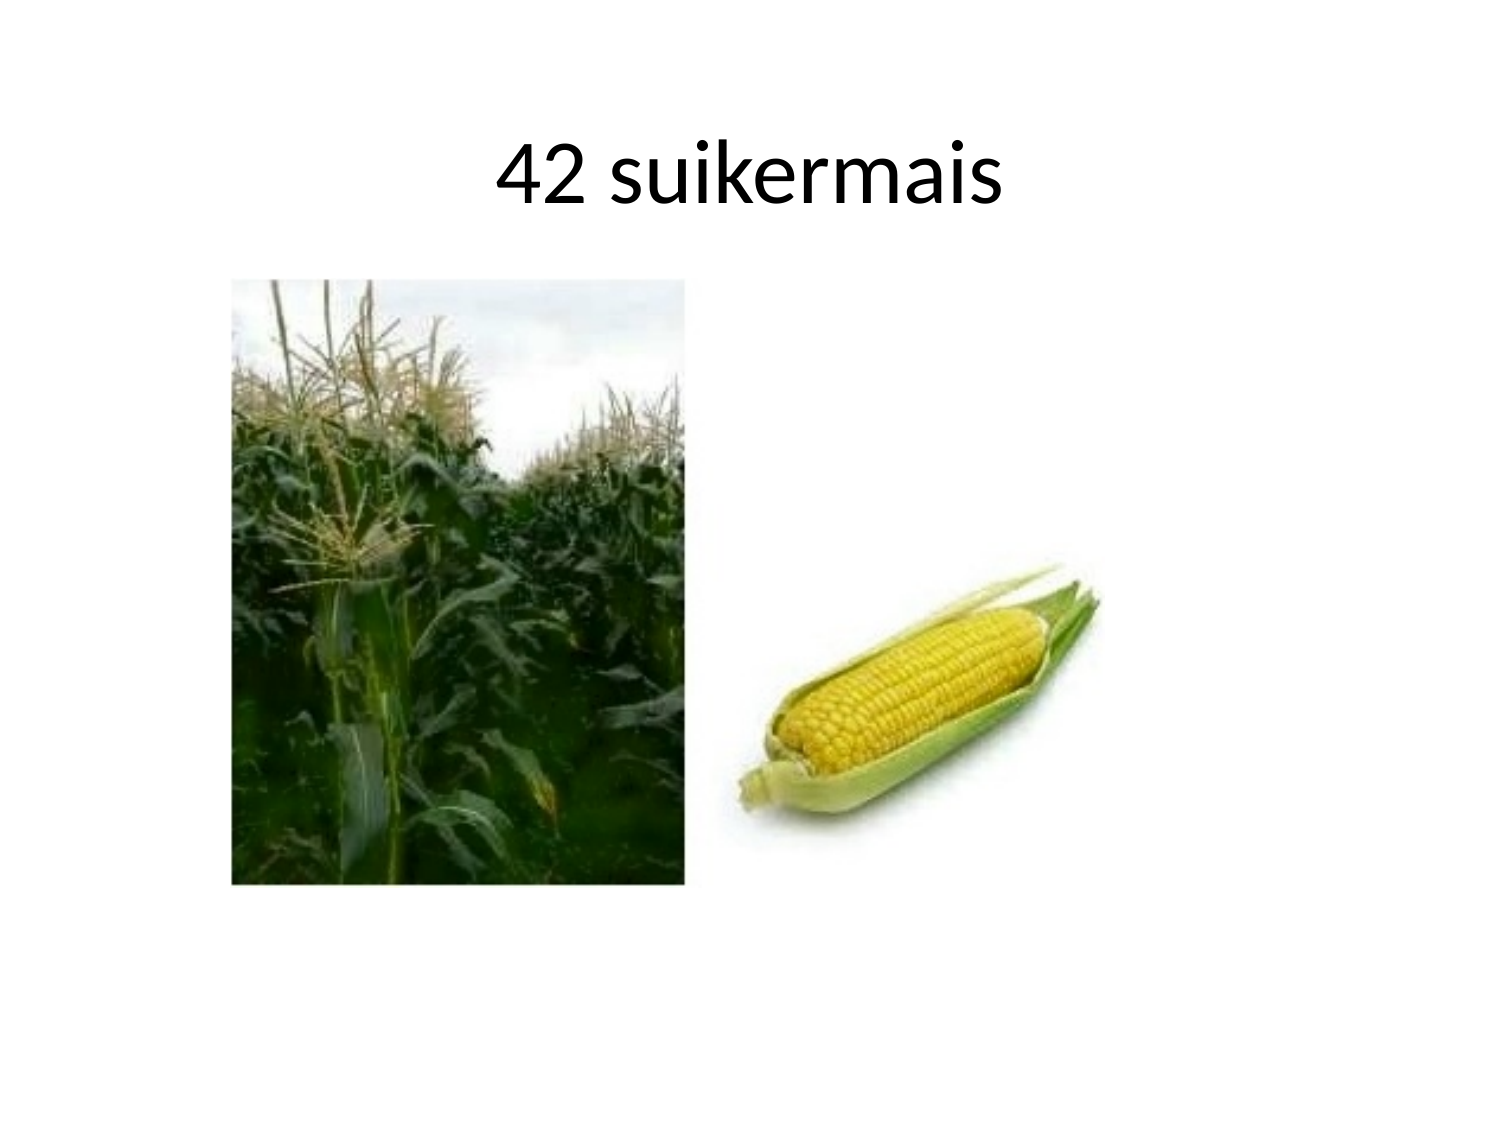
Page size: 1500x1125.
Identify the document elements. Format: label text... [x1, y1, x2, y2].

title 42 suikermais [112, 78, 1388, 256]
picture [229, 278, 1105, 888]
